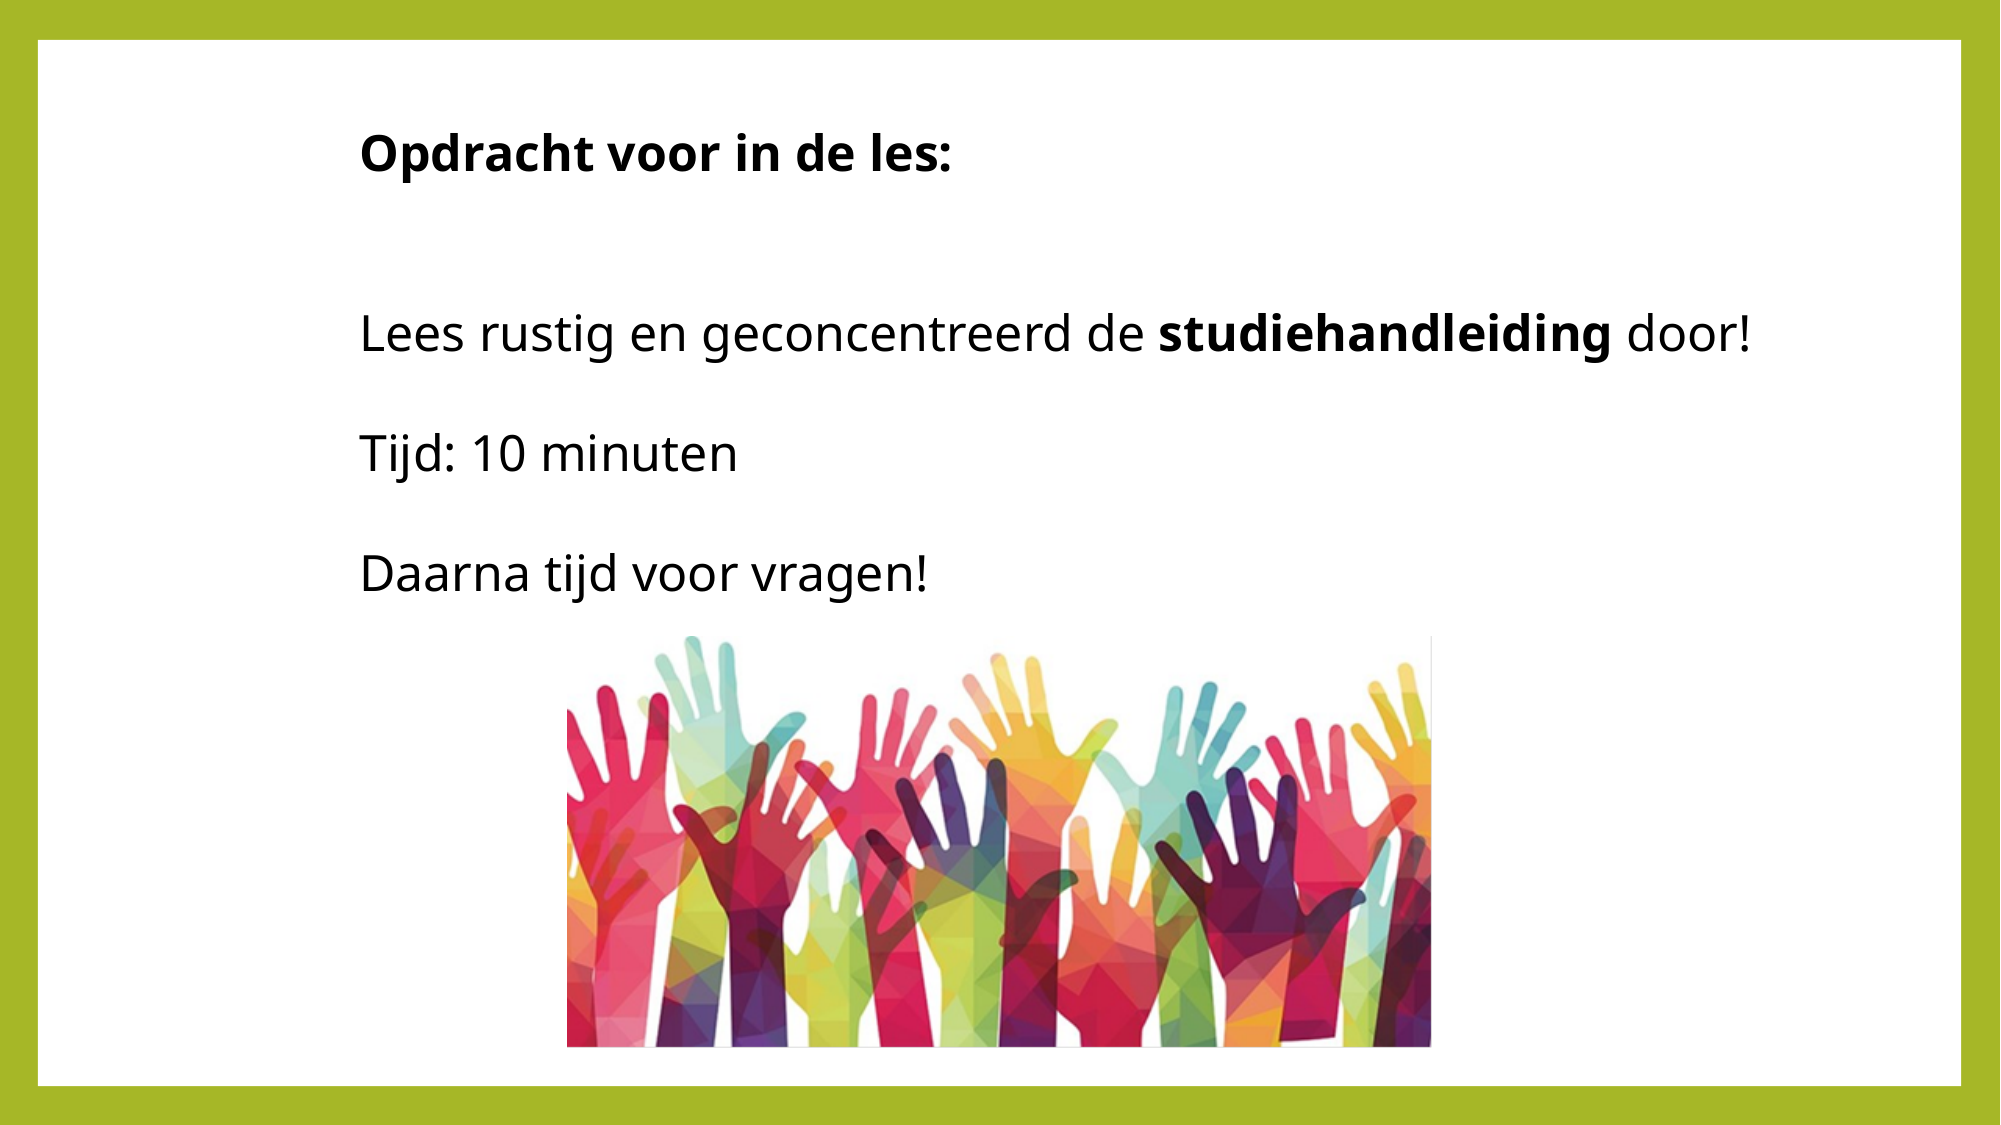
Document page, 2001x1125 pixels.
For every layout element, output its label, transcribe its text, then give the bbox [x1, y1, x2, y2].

text_box Opdracht voor in de les: Lees rustig en geconcentreerd de studiehandleiding door! Tijd: 10 minuten Daarna tijd voor vragen! [344, 114, 1884, 610]
picture [566, 635, 1433, 1049]
